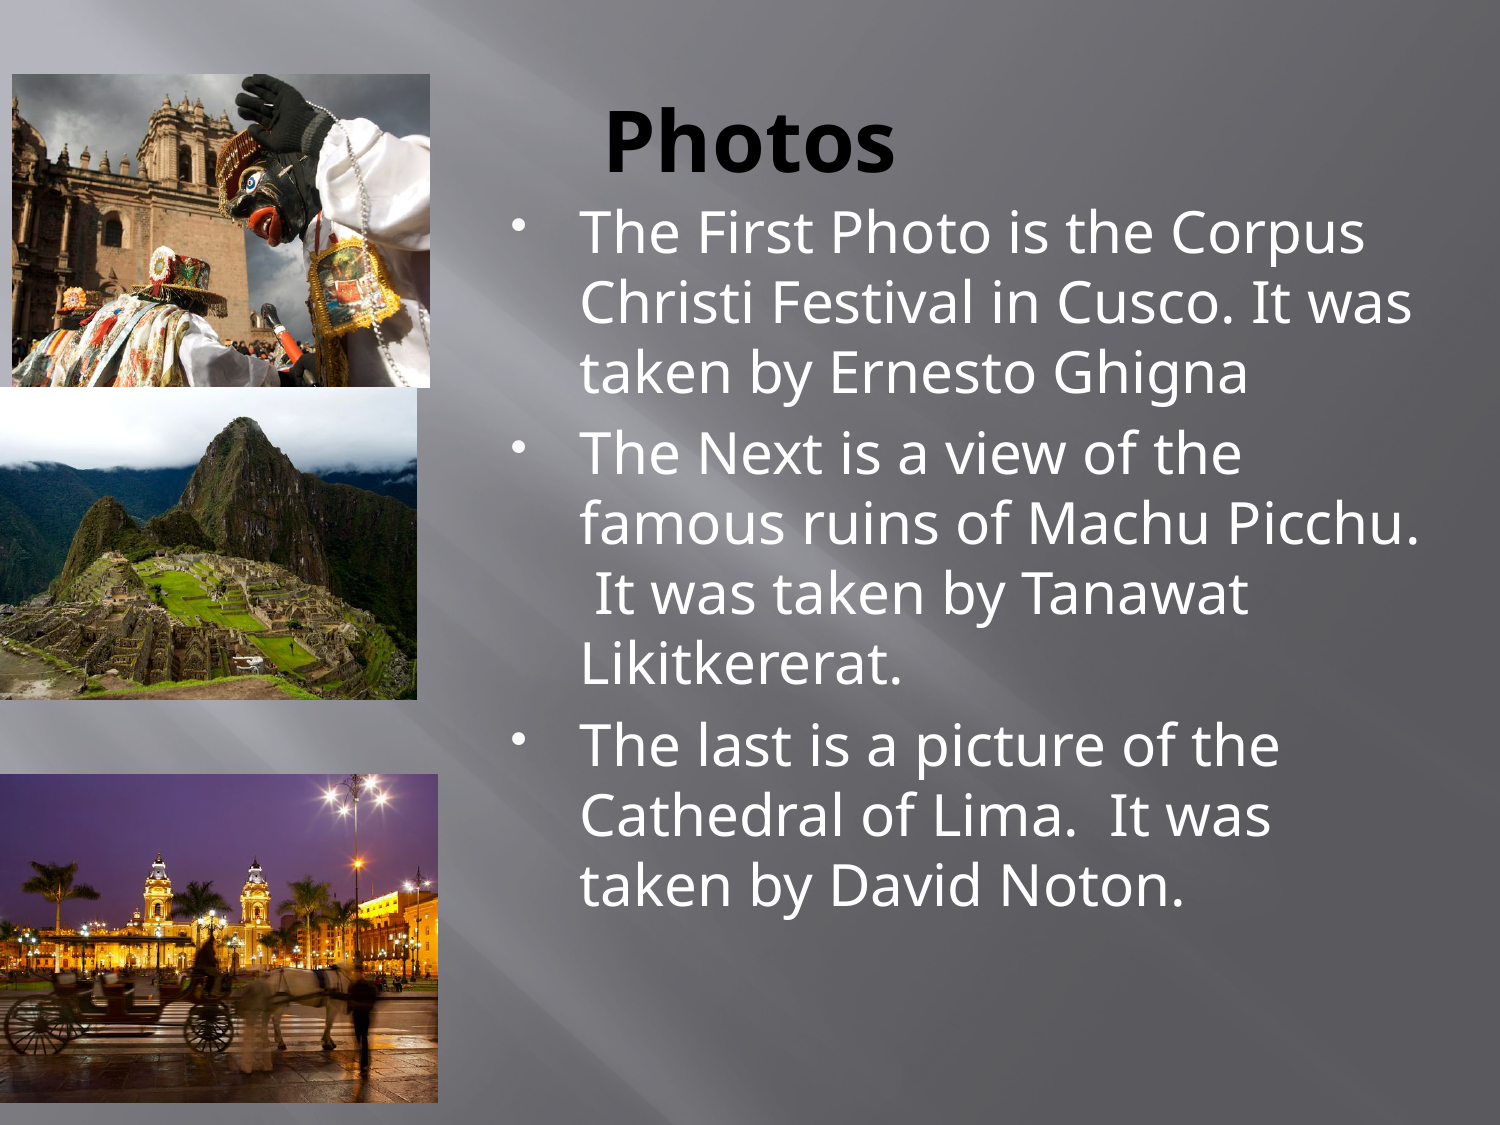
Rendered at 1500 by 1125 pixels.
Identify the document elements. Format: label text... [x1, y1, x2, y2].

title Photos [75, 45, 1425, 233]
picture [0, 74, 430, 701]
list The First Photo is the Corpus Christi Festival in Cusco. It was taken by Ernesto Ghigna The Next is a view of the famous ruins of Machu Picchu. It was taken by Tanawat Likitkererat. The last is a picture of the Cathedral of Lima. It was taken by David Noton. [474, 187, 1450, 1063]
picture [0, 774, 438, 1104]
